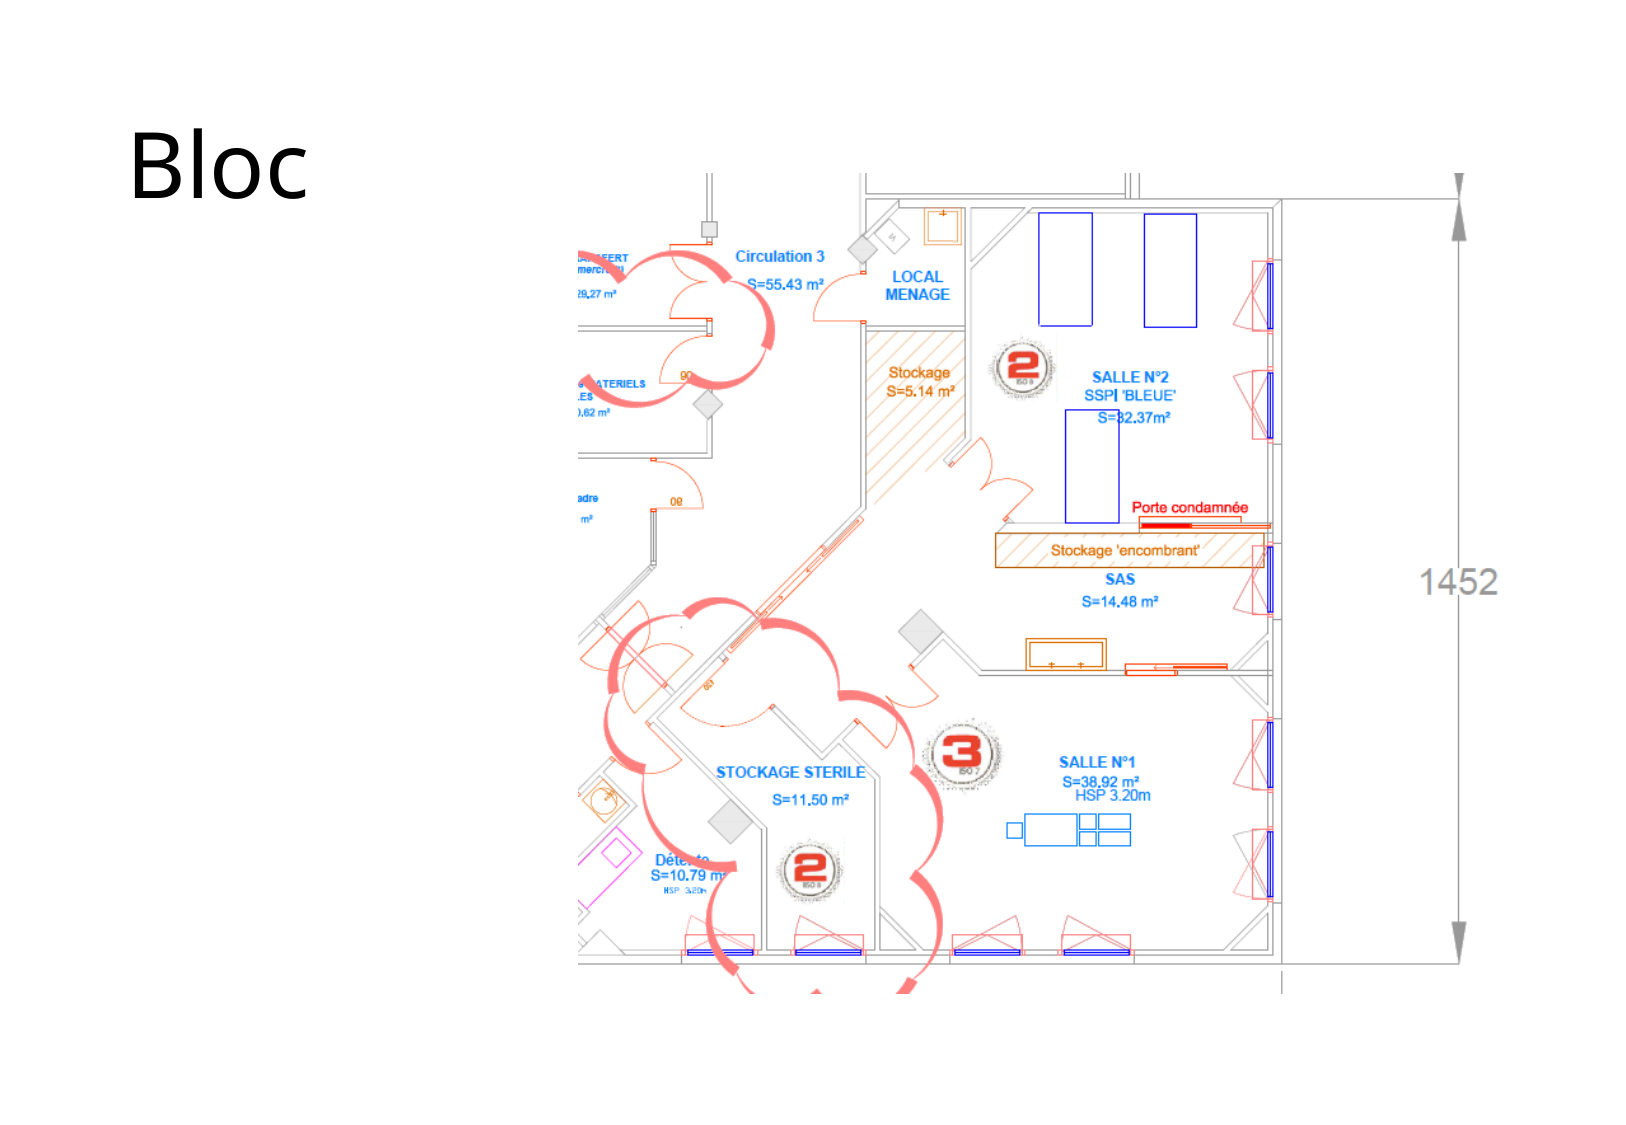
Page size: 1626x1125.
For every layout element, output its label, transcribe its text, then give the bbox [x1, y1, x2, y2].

picture [578, 173, 1514, 995]
title Bloc [111, 59, 1514, 278]
